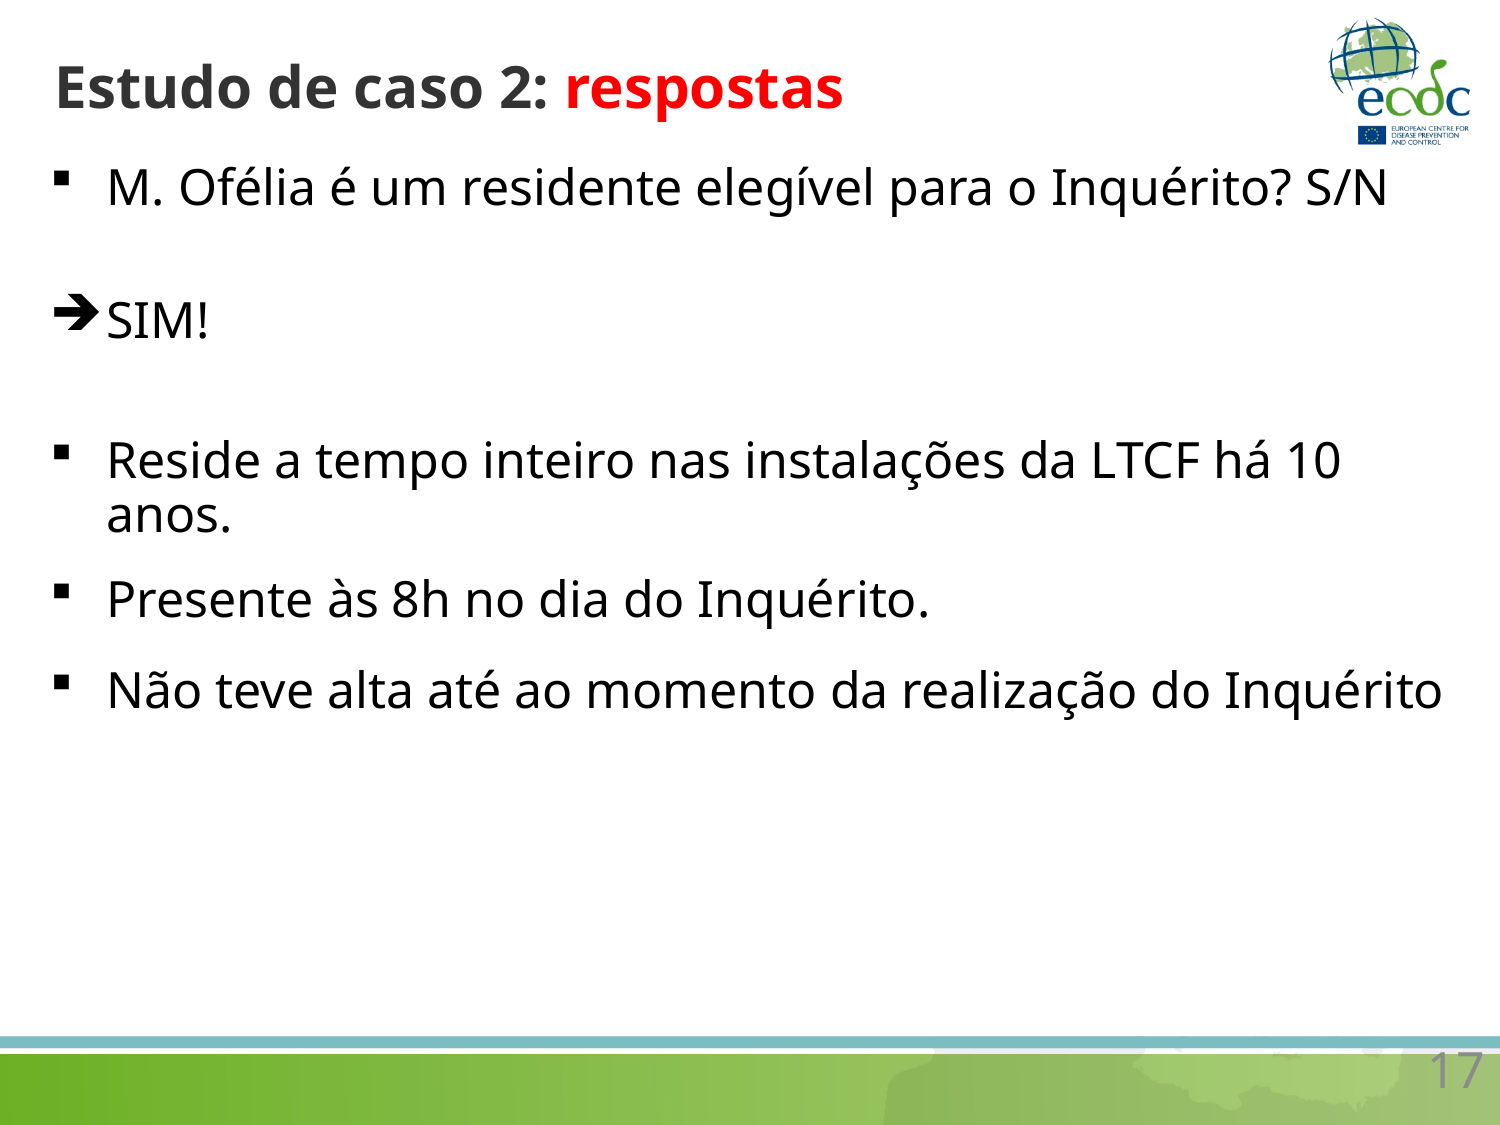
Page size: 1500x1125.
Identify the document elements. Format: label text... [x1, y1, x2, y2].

picture [1328, 17, 1473, 148]
list M. Ofélia é um residente elegível para o Inquérito? S/N SIM! Reside a tempo inteiro nas instalações da LTCF há 10 anos. Presente às 8h no dia do Inquérito. Não teve alta até ao momento da realização do Inquérito [49, 166, 1450, 1015]
title Estudo de caso 2: respostas [54, 58, 1405, 152]
slide_number 17 [1149, 1042, 1500, 1103]
picture [0, 1036, 1500, 1125]
